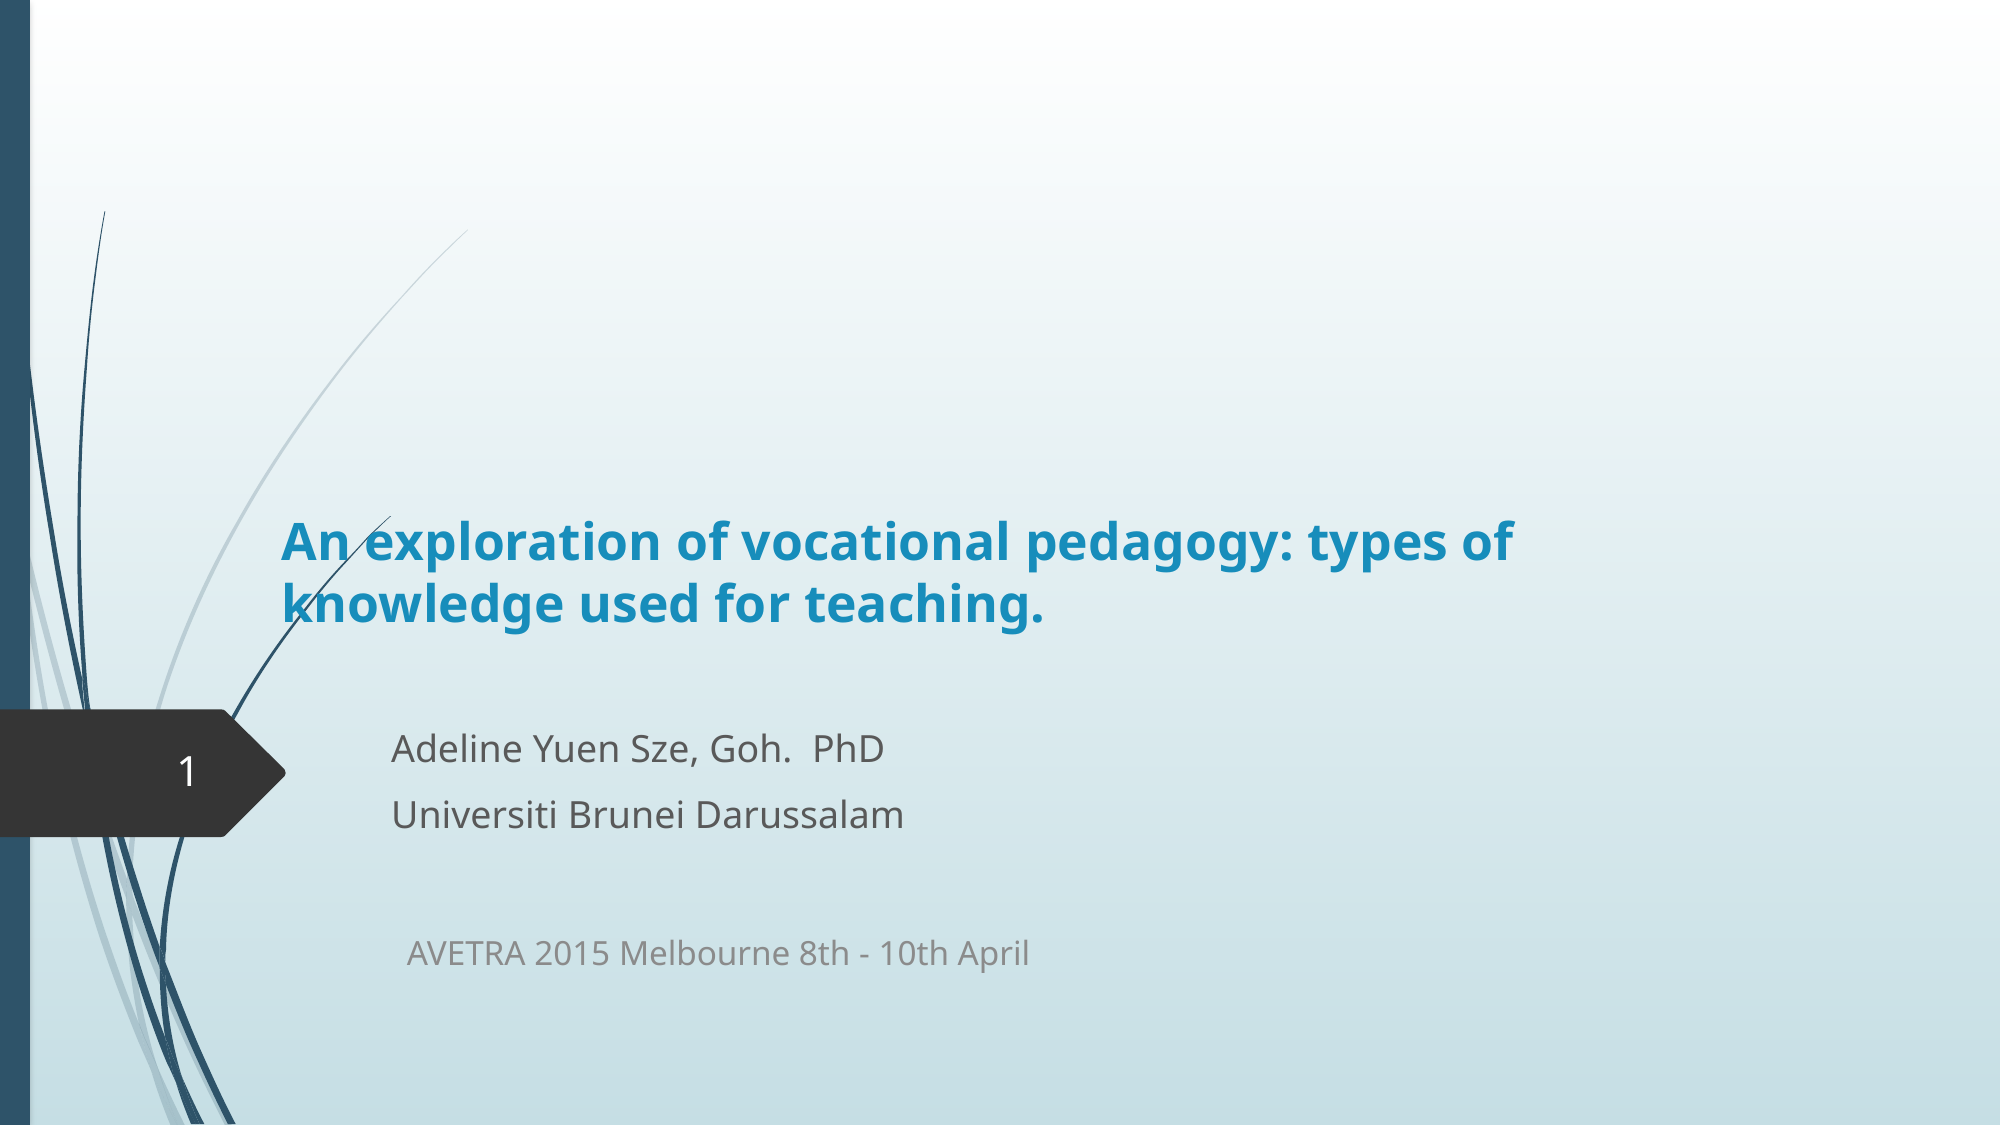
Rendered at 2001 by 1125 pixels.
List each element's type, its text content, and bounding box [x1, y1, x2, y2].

title An exploration of vocational pedagogy: types of knowledge used for teaching. [266, 310, 1767, 703]
slide_number 1 [87, 743, 216, 803]
footer AVETRA 2015 Melbourne 8th - 10th April [391, 902, 1642, 1001]
subtitle Adeline Yuen Sze, Goh. PhD Universiti Brunei Darussalam [376, 717, 1839, 903]
